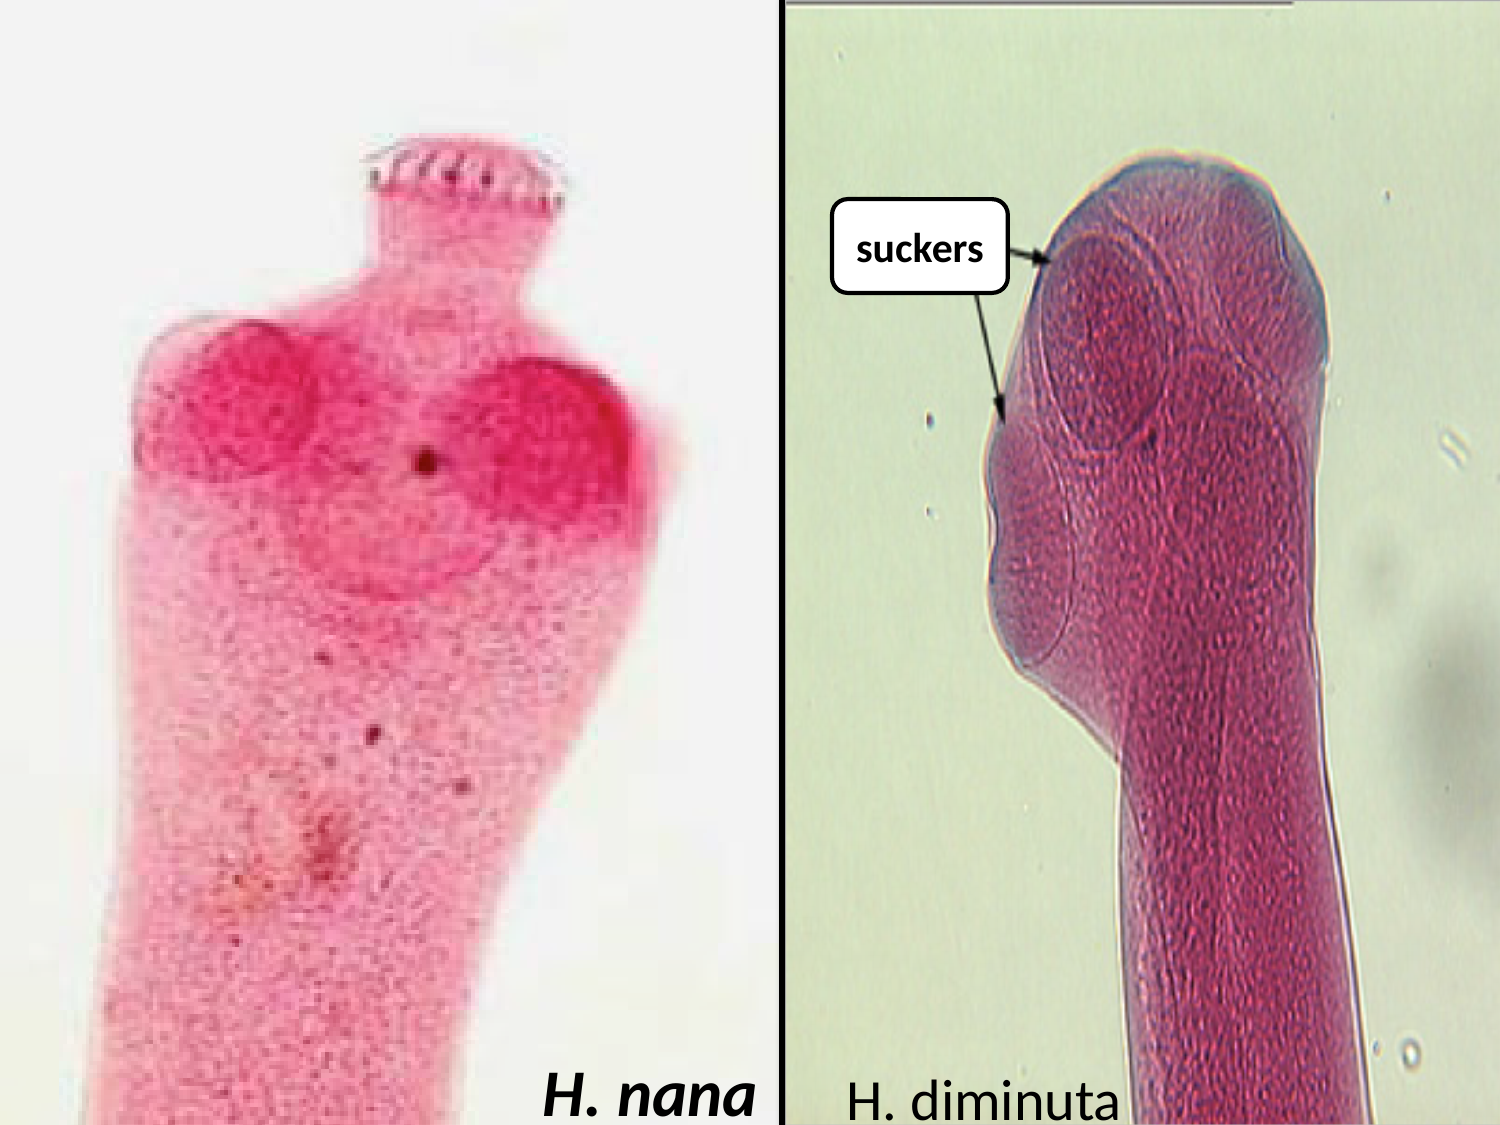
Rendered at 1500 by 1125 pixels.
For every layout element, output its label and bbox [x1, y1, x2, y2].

picture [0, 0, 784, 1125]
list [784, 0, 1500, 1125]
